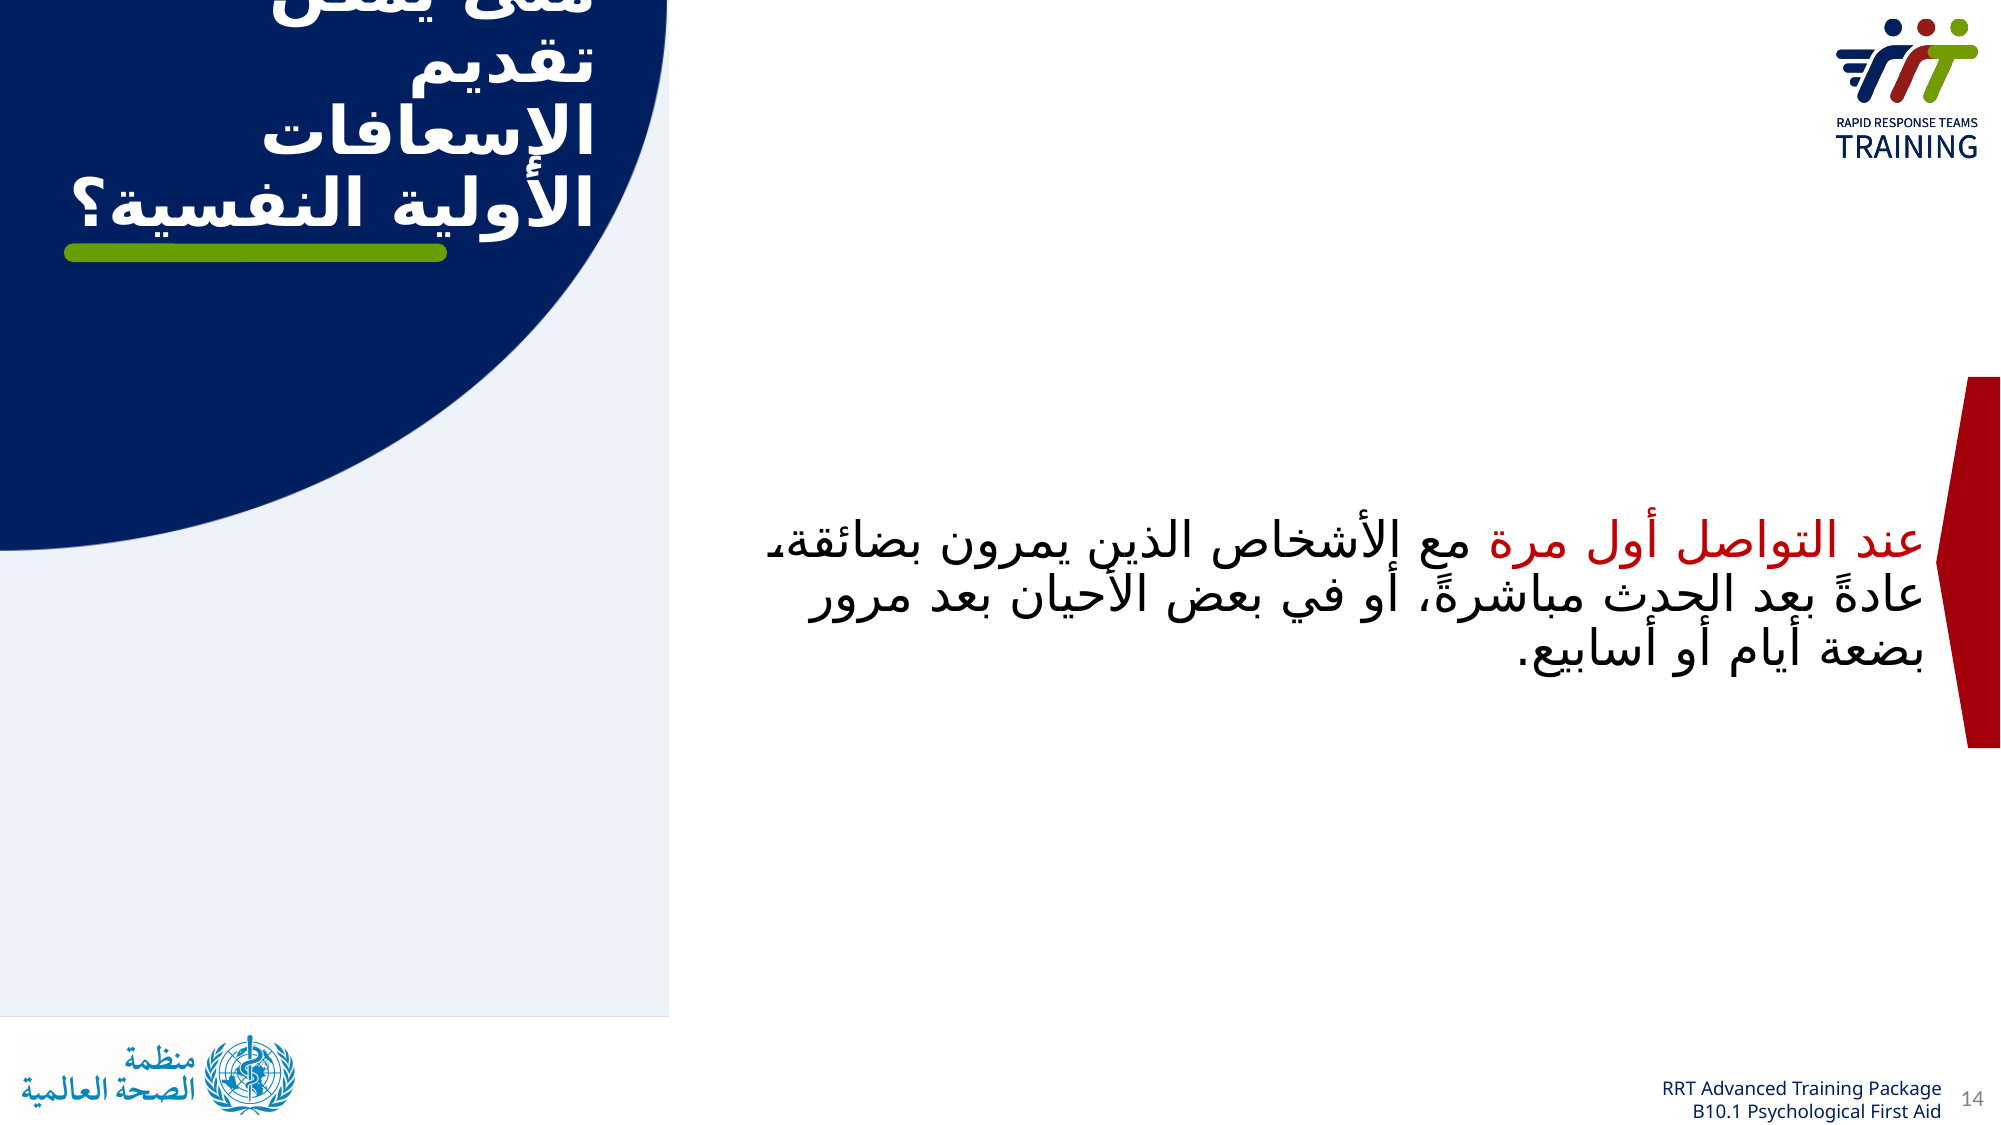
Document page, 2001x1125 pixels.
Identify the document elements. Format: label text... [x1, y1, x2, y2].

picture [252, 1050, 258, 1059]
picture [1835, 19, 1978, 167]
text_box متى يمكن تقديم الإسعافات الأولية النفسية؟ [61, 103, 598, 242]
picture [22, 1035, 295, 1115]
list عند التواصل أول مرة مع الأشخاص الذين يمرون بضائقة، عادةً بعد الحدث مباشرةً، أو في بعض الأحيان بعد مرور بضعة أيام أو أسابيع. [698, 412, 1935, 713]
picture [0, 0, 669, 1018]
